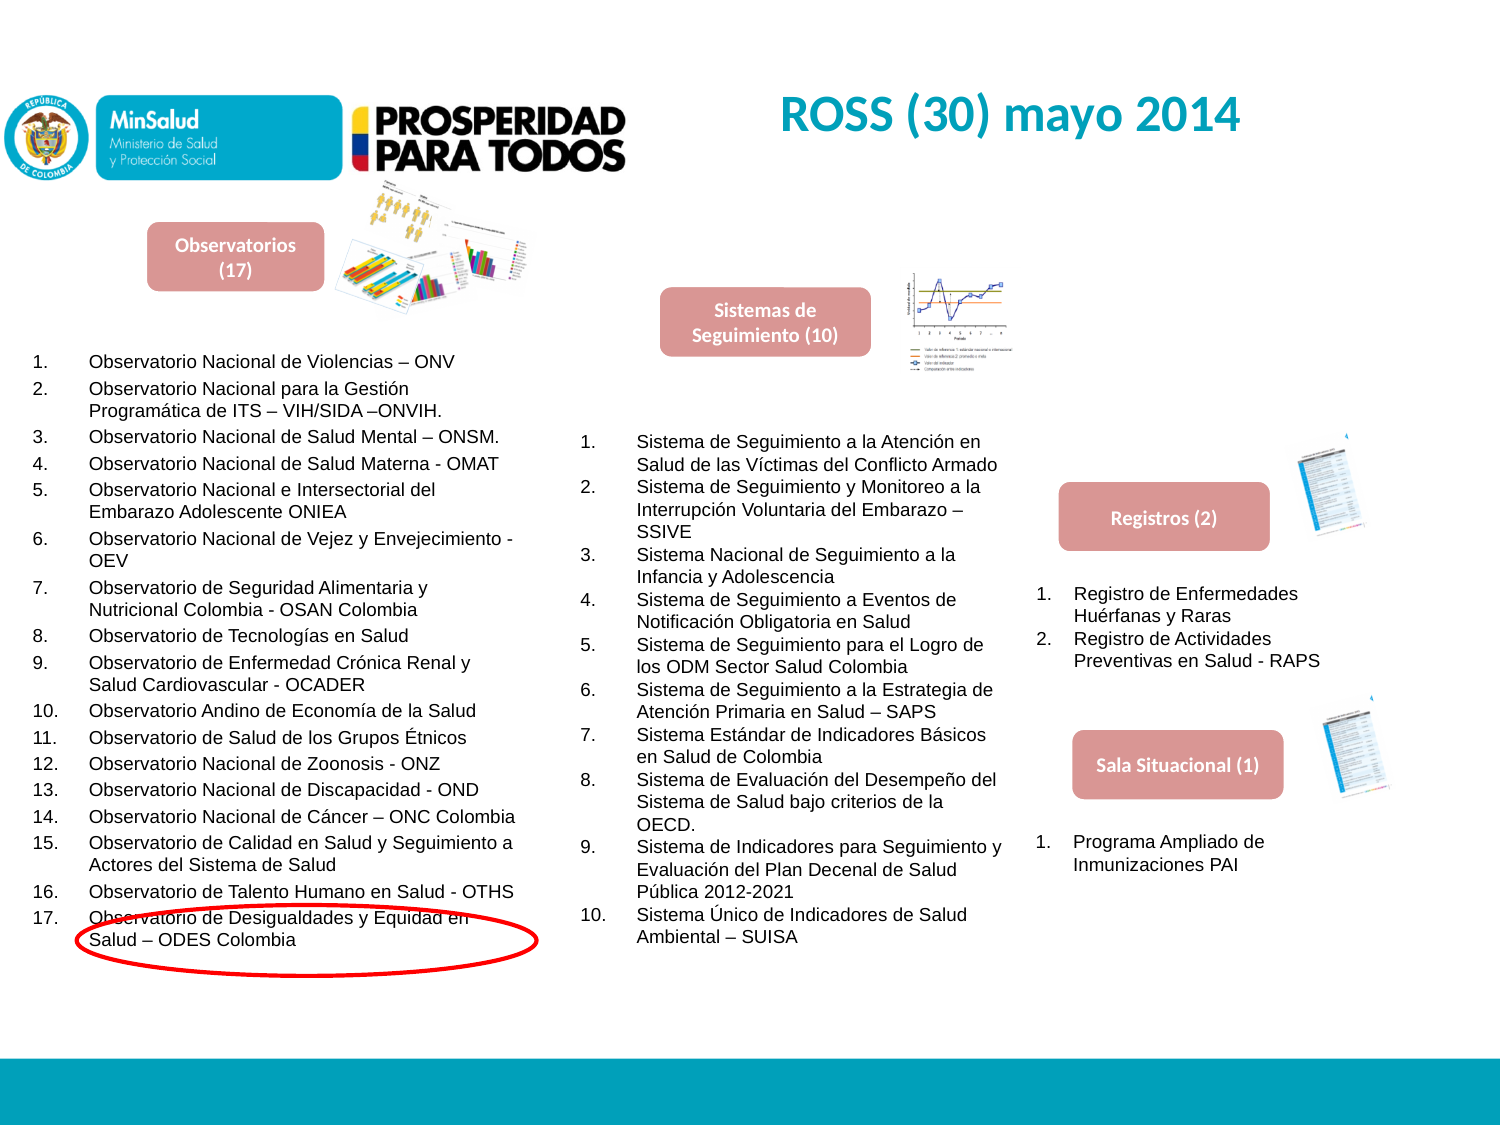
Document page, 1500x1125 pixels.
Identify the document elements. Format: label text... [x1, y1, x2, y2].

text_box [74, 902, 539, 978]
picture [1285, 431, 1370, 541]
picture [1310, 693, 1395, 803]
text_box Registro de Enfermedades Huérfanas y Raras Registro de Actividades Preventivas en Salud - RAPS [1021, 574, 1365, 679]
picture [900, 267, 1021, 374]
text_box Programa Ampliado de Inmunizaciones PAI [1020, 822, 1364, 883]
text_box Sistemas de Seguimiento (10) [655, 283, 876, 361]
text_box Sala Situacional (1) [1068, 725, 1288, 804]
text_box Observatorios (17) [142, 217, 329, 296]
text_box Sistema de Seguimiento a la Atención en Salud de las Víctimas del Conflicto Armado Sistema de Seguimiento y Monitoreo a la Interrupción Voluntaria del Embarazo – SSIVE Sistema Nacional de Seguimiento a la Infancia y Adolescencia Sistema de Seguimiento a Eventos de Notificación Obligatoria en Salud Sistema de Seguimiento para el Logro de los ODM Sector Salud Colombia Sistema de Seguimiento a la Estrategia de Atención Primaria en Salud – SAPS Sistema Estándar de Indicadores Básicos en Salud de Colombia Sistema de Evaluación del Desempeño del Sistema de Salud bajo criterios de la OECD. Sistema de Indicadores para Seguimiento y Evaluación del Plan Decenal de Salud Pública 2012-2021 Sistema Único de Indicadores de Salud Ambiental – SUISA [565, 422, 1021, 956]
picture [0, 78, 632, 194]
title ROSS (30) mayo 2014 [608, 71, 1414, 149]
picture [335, 179, 536, 321]
list Observatorio Nacional de Violencias – ONV Observatorio Nacional para la Gestión Programática de ITS – VIH/SIDA –ONVIH. Observatorio Nacional de Salud Mental – ONSM. Observatorio Nacional de Salud Materna - OMAT Observatorio Nacional e Intersectorial del Embarazo Adolescente ONIEA Observatorio Nacional de Vejez y Envejecimiento - OEV Observatorio de Seguridad Alimentaria y Nutricional Colombia - OSAN Colombia Observatorio de Tecnologías en Salud Observatorio de Enfermedad Crónica Renal y Salud Cardiovascular - OCADER Observatorio Andino de Economía de la Salud Observatorio de Salud de los Grupos Étnicos Observatorio Nacional de Zoonosis - ONZ Observatorio Nacional de Discapacidad - OND Observatorio Nacional de Cáncer – ONC Colombia Observatorio de Calidad en Salud y Seguimiento a Actores del Sistema de Salud Observatorio de Talento Humano en Salud - OTHS Observatorio de Desigualdades y Equidad en Salud – ODES Colombia [17, 342, 537, 1000]
text_box Registros (2) [1054, 477, 1275, 556]
